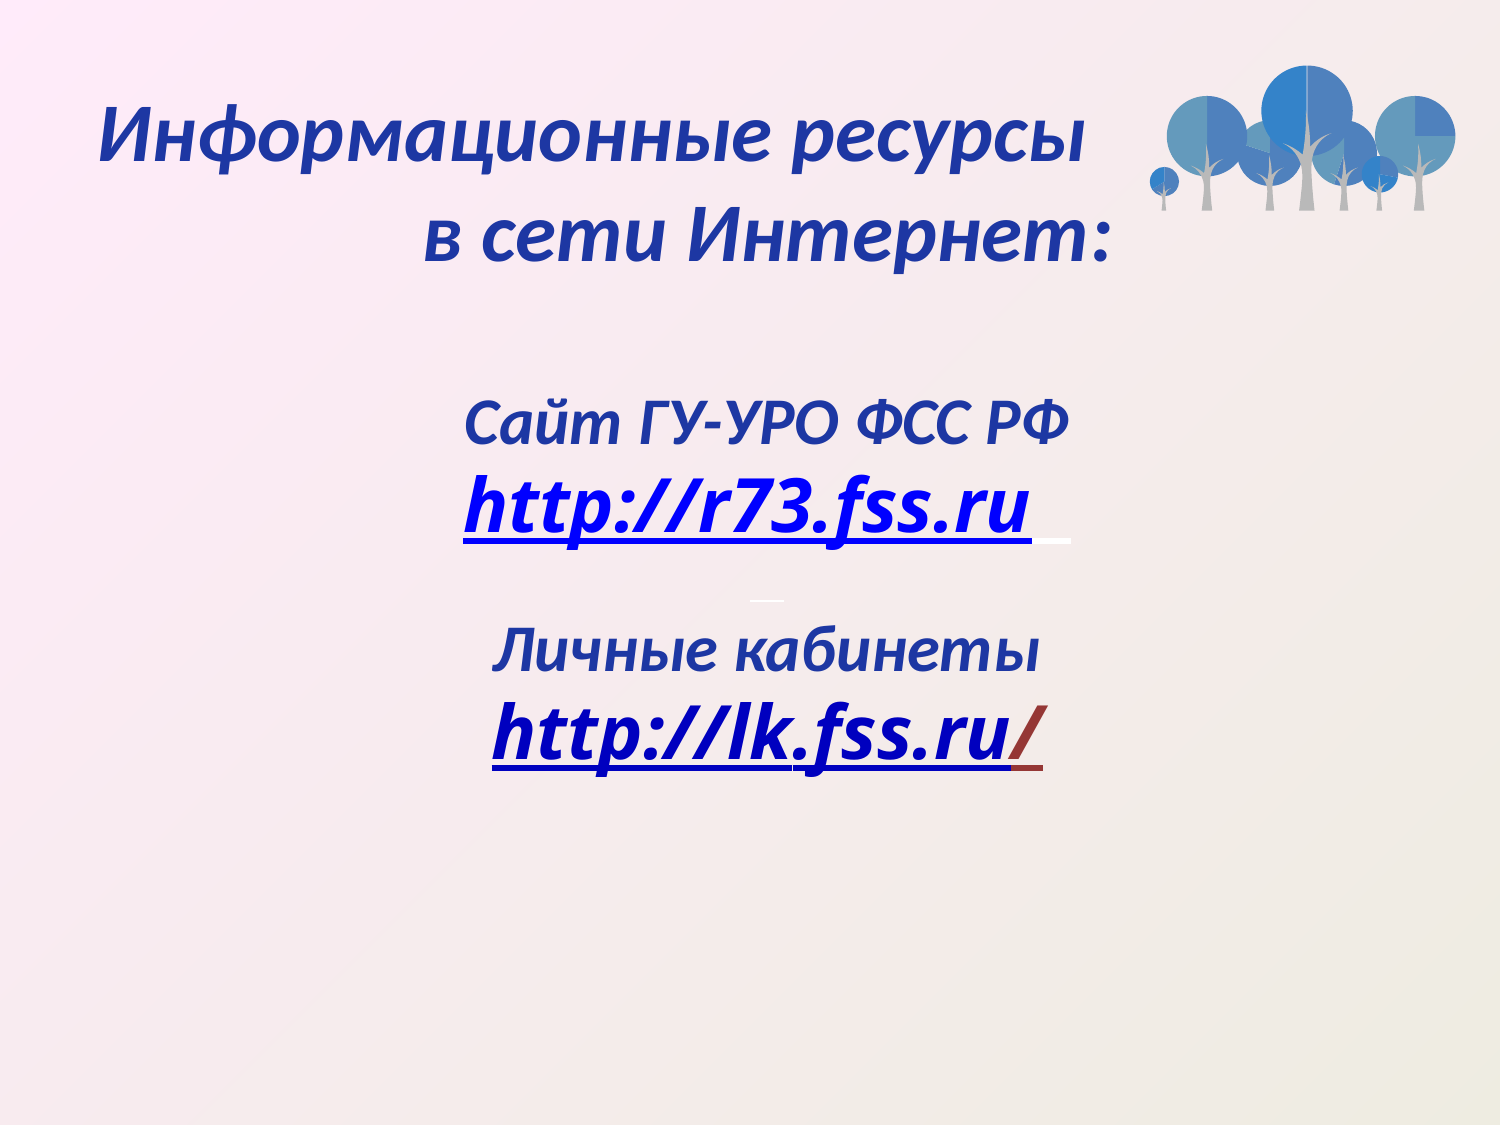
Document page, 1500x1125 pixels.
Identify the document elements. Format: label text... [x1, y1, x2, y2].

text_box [1149, 64, 1461, 211]
text_box Информационные ресурсы в сети Интернет: Сайт ГУ-УРО ФСС РФ http://r73.fss.ru Личные кабинеты http://lk.fss.ru/ [82, 70, 1453, 975]
